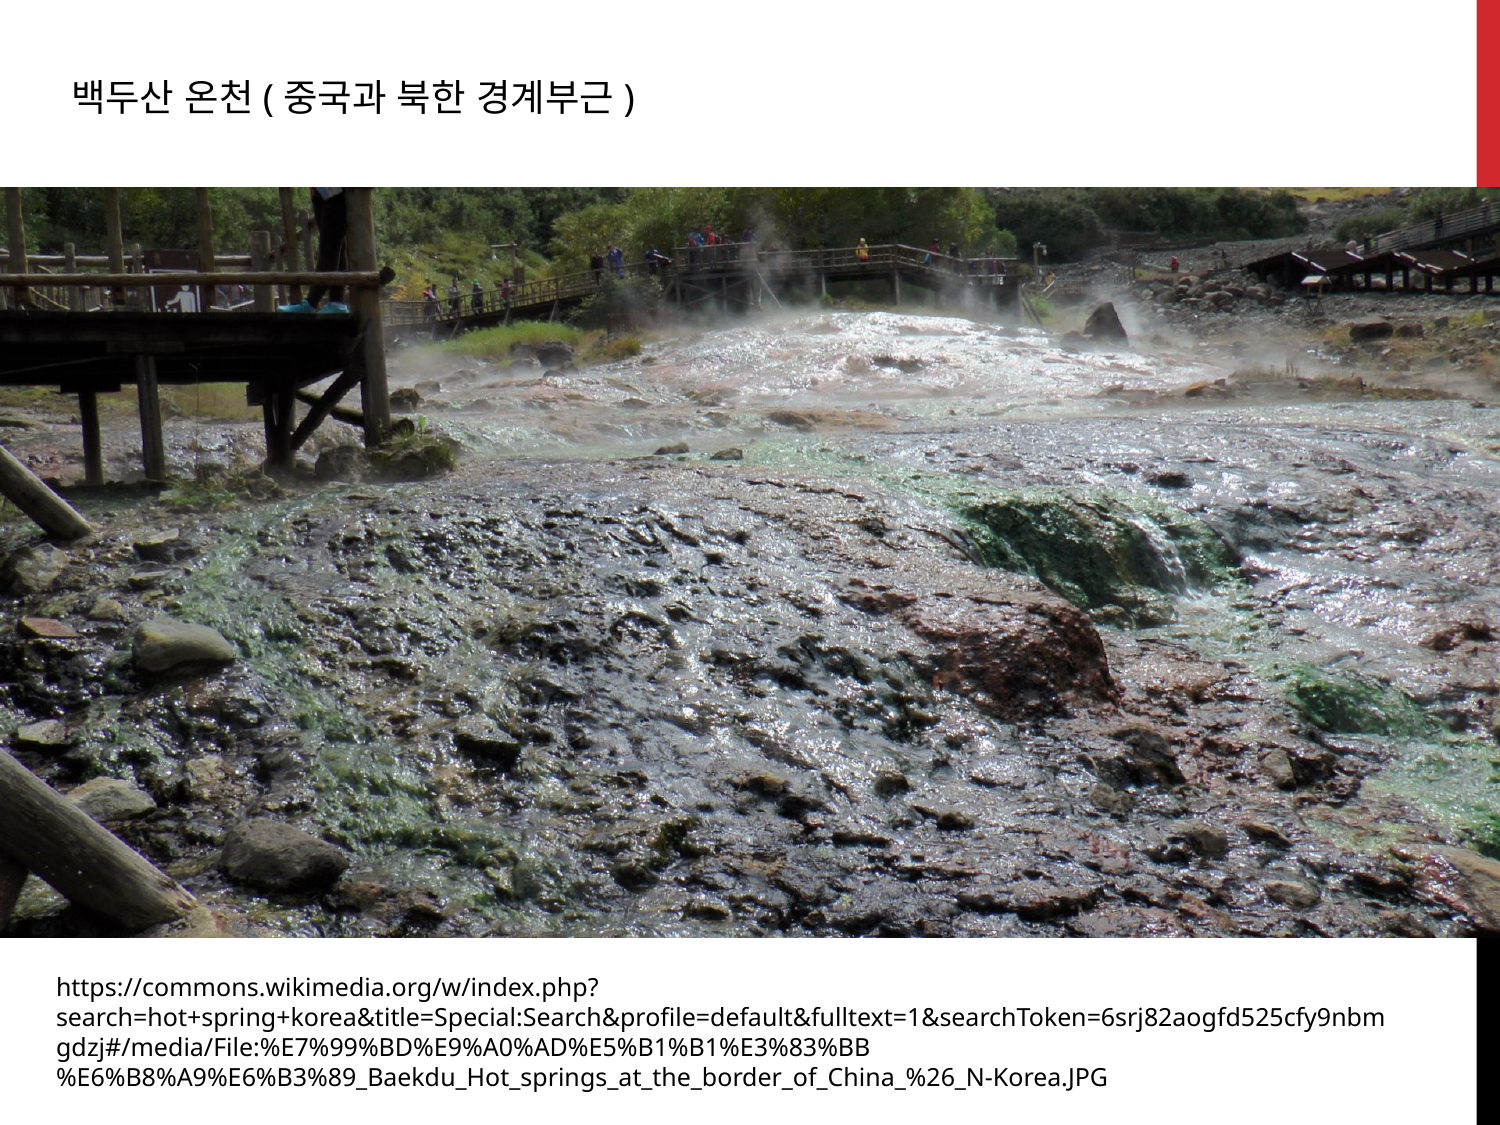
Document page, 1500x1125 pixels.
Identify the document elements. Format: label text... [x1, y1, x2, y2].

text_box 백두산 온천(중국과 북한 경계부근) [56, 66, 650, 127]
text_box https://commons.wikimedia.org/w/index.php?search=hot+spring+korea&title=Special:Search&profile=default&fulltext=1&searchToken=6srj82aogfd525cfy9nbmgdzj#/media/File:%E7%99%BD%E9%A0%AD%E5%B1%B1%E3%83%BB%E6%B8%A9%E6%B3%89_Baekdu_Hot_springs_at_the_border_of_China_%26_N-Korea.JPG [41, 964, 1412, 1099]
picture [0, 186, 1500, 938]
